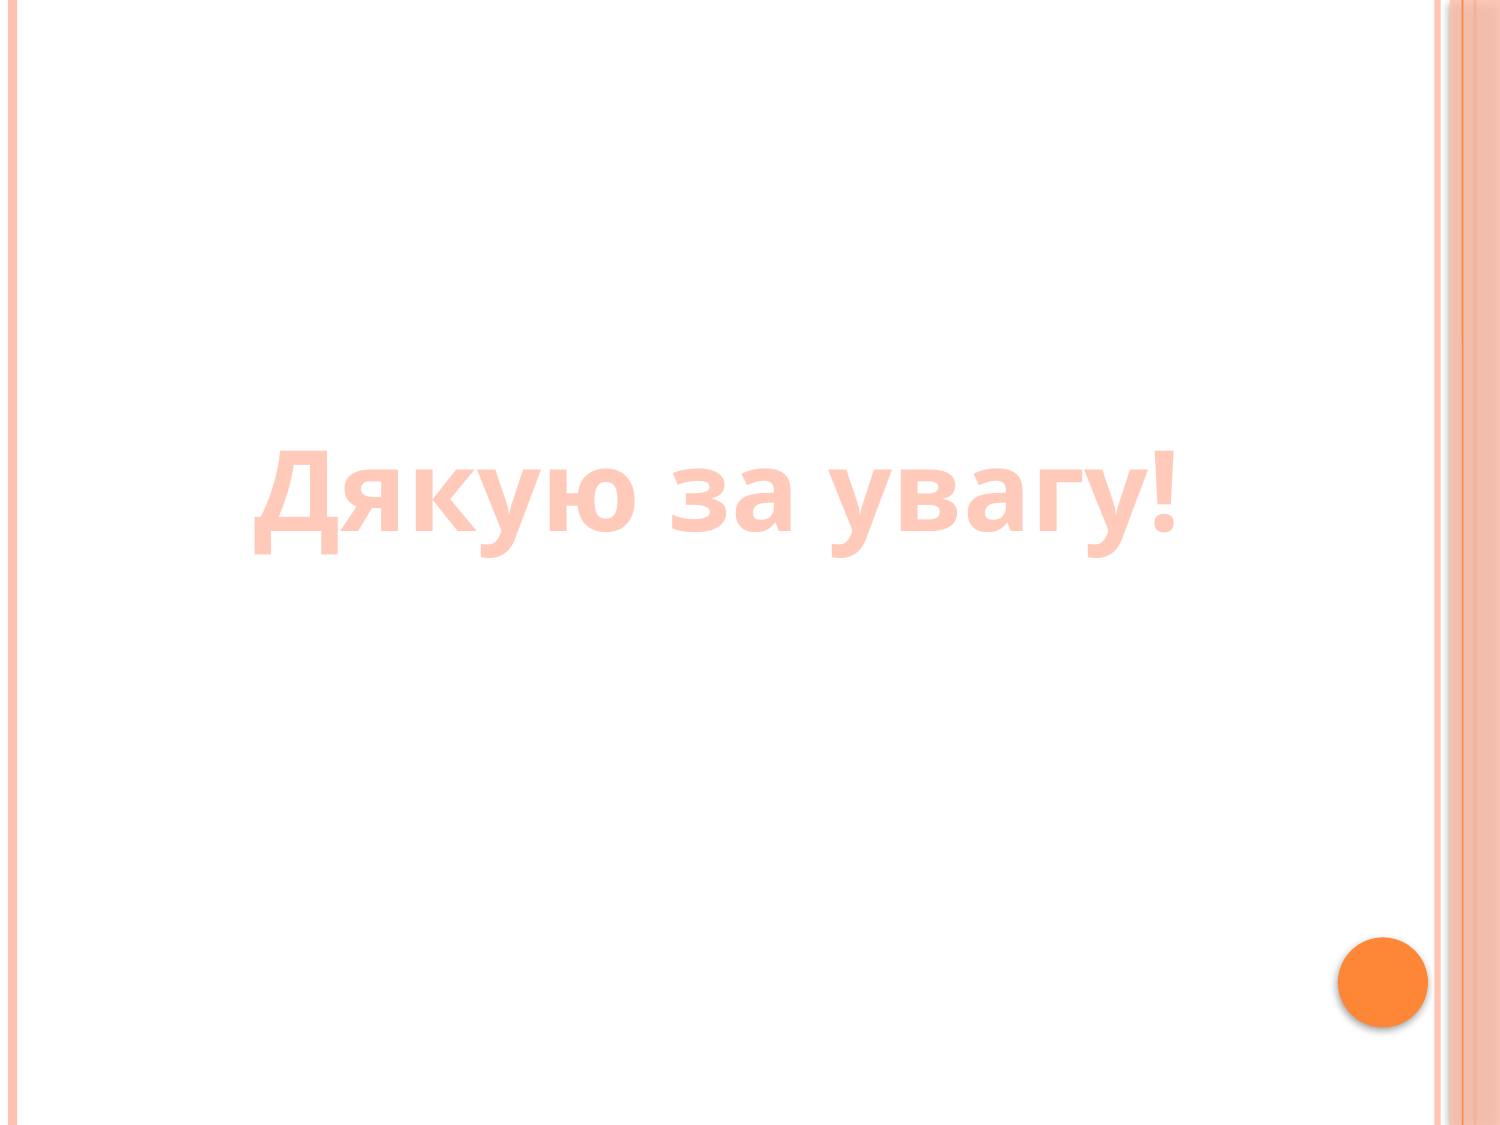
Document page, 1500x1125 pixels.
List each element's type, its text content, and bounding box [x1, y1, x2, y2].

text_box Дякую за увагу! [239, 410, 1197, 561]
